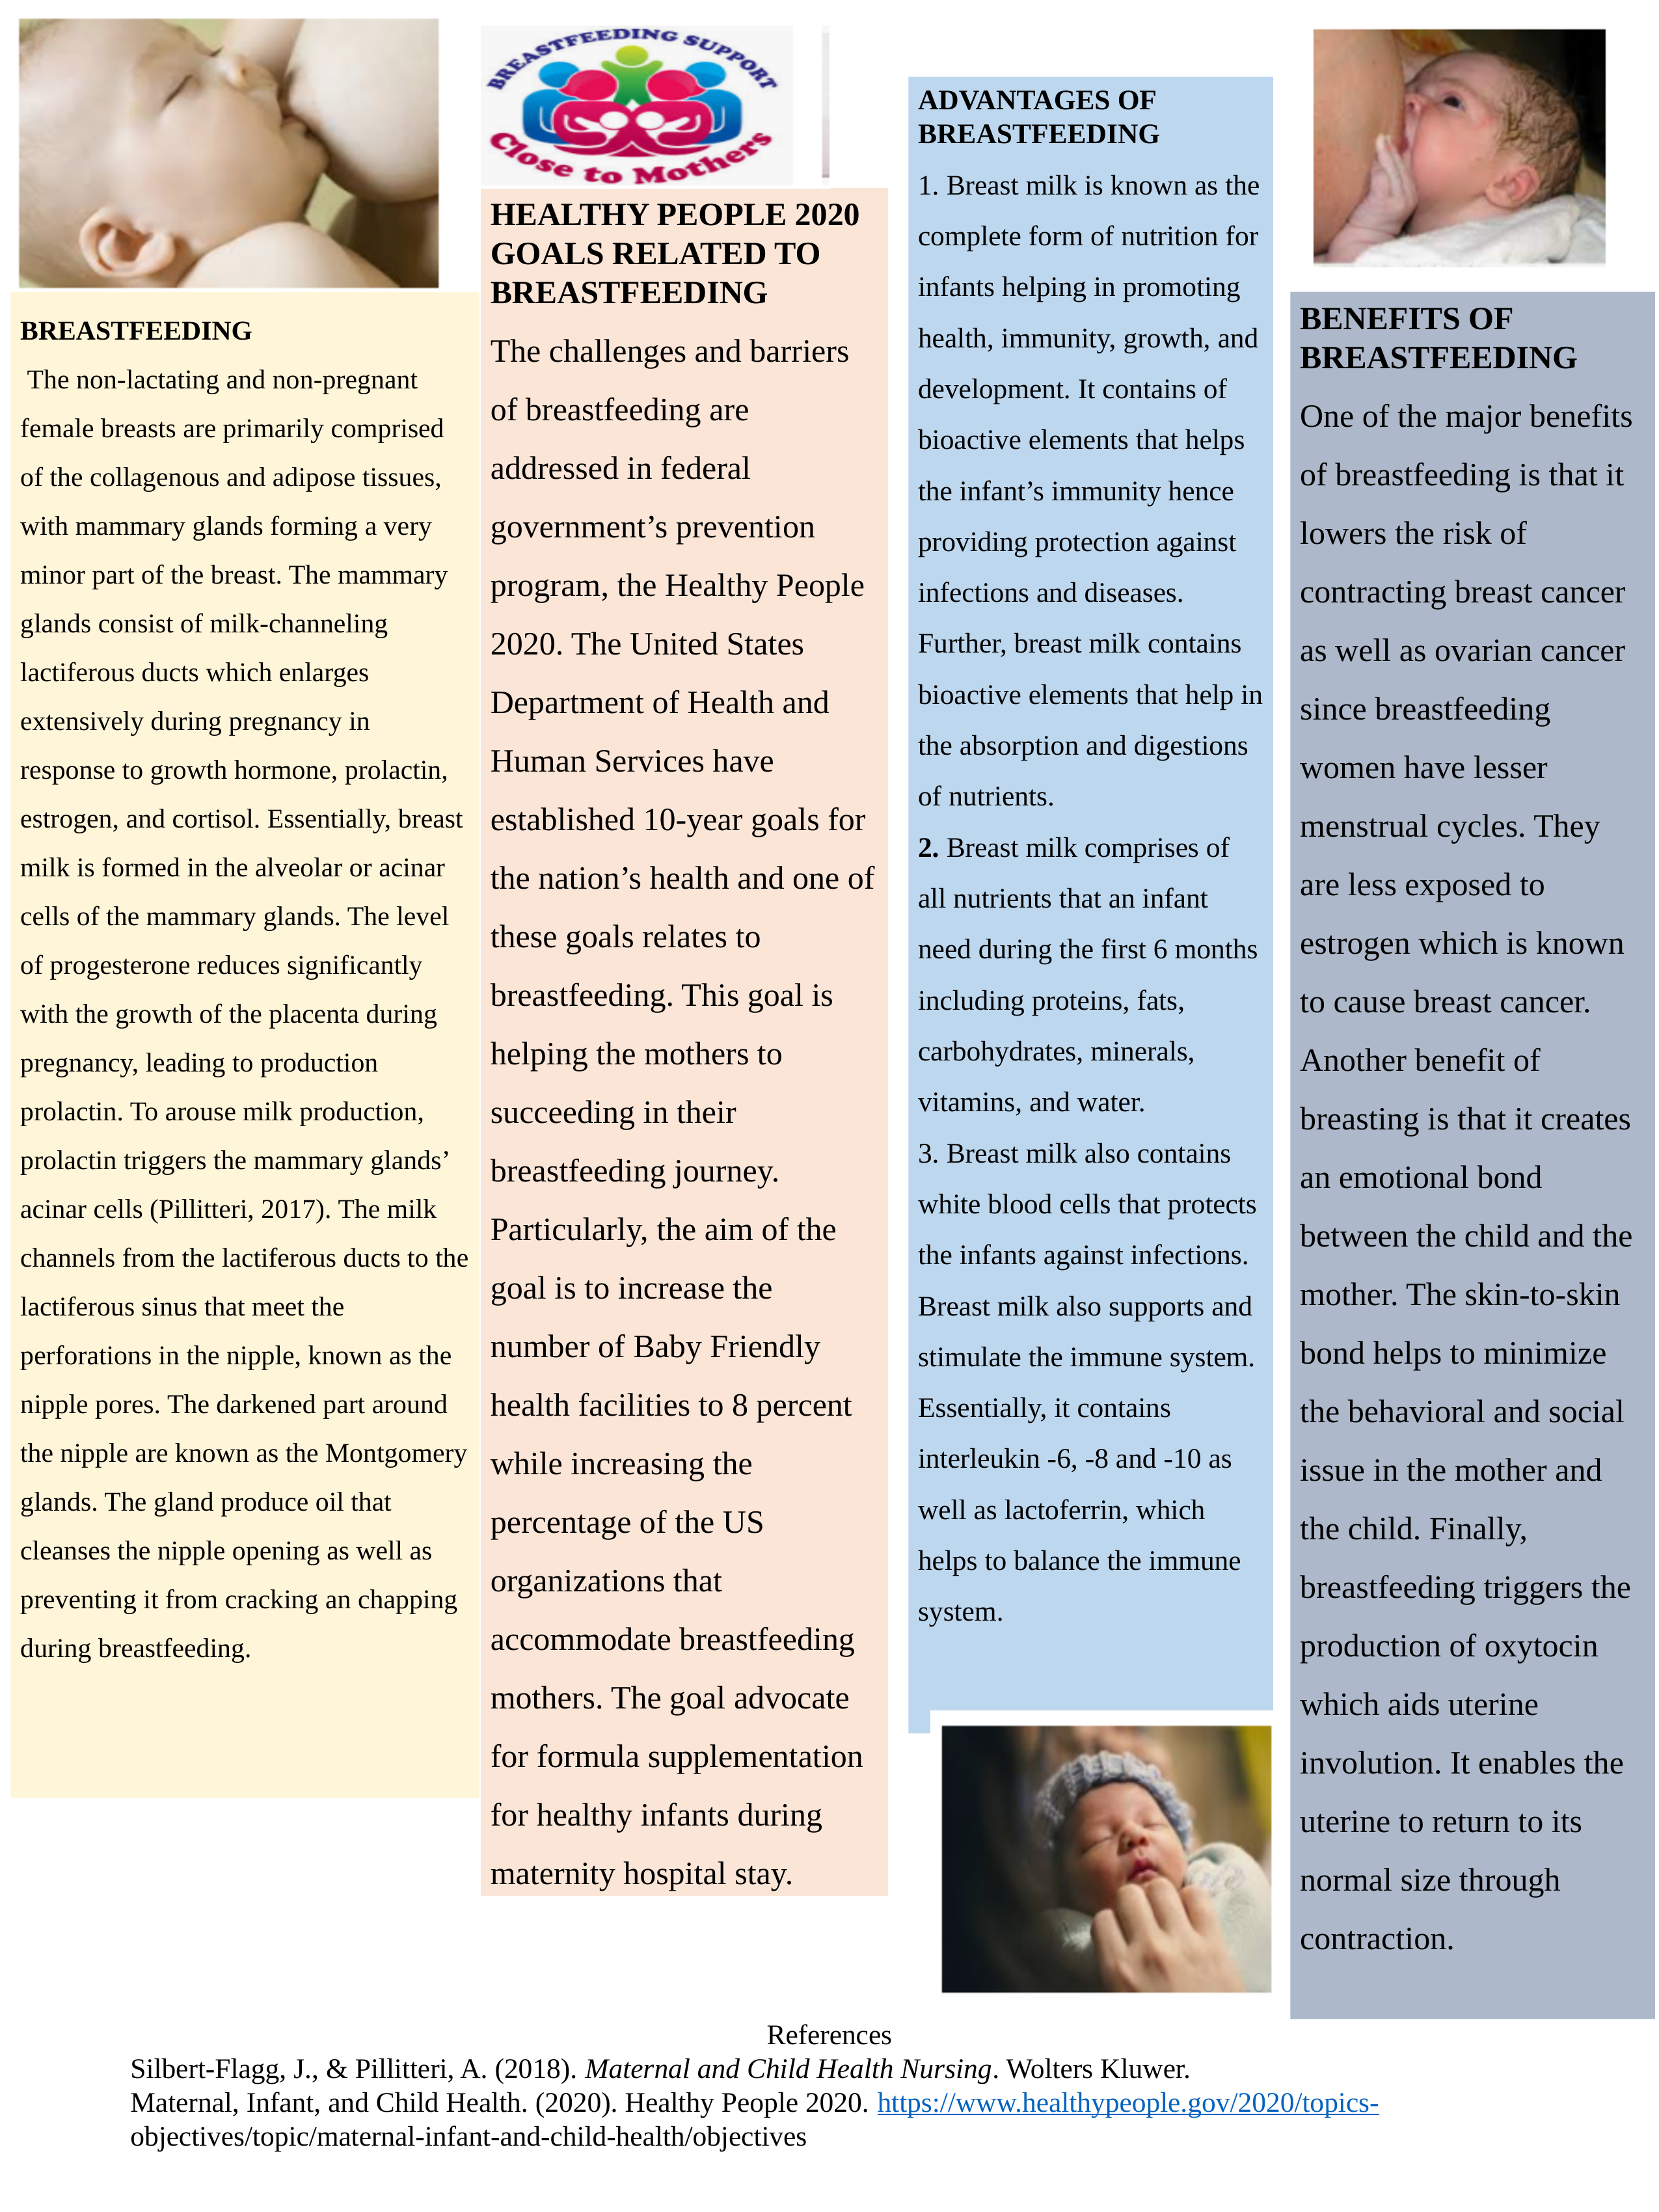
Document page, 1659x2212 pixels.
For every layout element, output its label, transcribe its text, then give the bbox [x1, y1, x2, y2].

text_box ADVANTAGES OF BREASTFEEDING 1. Breast milk is known as the complete form of nutrition for infants helping in promoting health, immunity, growth, and development. It contains of bioactive elements that helps the infant’s immunity hence providing protection against infections and diseases. Further, breast milk contains bioactive elements that help in the absorption and digestions of nutrients. 2. Breast milk comprises of all nutrients that an infant need during the first 6 months including proteins, fats, carbohydrates, minerals, vitamins, and water. 3. Breast milk also contains white blood cells that protects the infants against infections. Breast milk also supports and stimulate the immune system. Essentially, it contains interleukin -6, -8 and -10 as well as lactoferrin, which helps to balance the immune system. [908, 76, 1273, 1734]
picture [10, 0, 443, 292]
picture [480, 20, 830, 189]
text_box References Silbert-Flagg, J., & Pillitteri, A. (2018). Maternal and Child Health Nursing. Wolters Kluwer. Maternal, Infant, and Child Health. (2020). Healthy People 2020. https://www.healthypeople.gov/2020/topics- objectives/topic/maternal-infant-and-child-health/objectives [120, 2011, 1539, 2191]
text_box HEALTHY PEOPLE 2020 GOALS RELATED TO BREASTFEEDING The challenges and barriers of breastfeeding are addressed in federal government’s prevention program, the Healthy People 2020. The United States Department of Health and Human Services have established 10-year goals for the nation’s health and one of these goals relates to breastfeeding. This goal is helping the mothers to succeeding in their breastfeeding journey. Particularly, the aim of the goal is to increase the number of Baby Friendly health facilities to 8 percent while increasing the percentage of the US organizations that accommodate breastfeeding mothers. The goal advocate for formula supplementation for healthy infants during maternity hospital stay. [481, 188, 888, 1896]
text_box BENEFITS OF BREASTFEEDING One of the major benefits of breastfeeding is that it lowers the risk of contracting breast cancer as well as ovarian cancer since breastfeeding women have lesser menstrual cycles. They are less exposed to estrogen which is known to cause breast cancer. Another benefit of breasting is that it creates an emotional bond between the child and the mother. The skin-to-skin bond helps to minimize the behavioral and social issue in the mother and the child. Finally, breastfeeding triggers the production of oxytocin which aids uterine involution. It enables the uterine to return to its normal size through contraction. [1290, 291, 1655, 2019]
picture [930, 1710, 1282, 1999]
picture [1302, 20, 1613, 267]
text_box BREASTFEEDING The non-lactating and non-pregnant female breasts are primarily comprised of the collagenous and adipose tissues, with mammary glands forming a very minor part of the breast. The mammary glands consist of milk-channeling lactiferous ducts which enlarges extensively during pregnancy in response to growth hormone, prolactin, estrogen, and cortisol. Essentially, breast milk is formed in the alveolar or acinar cells of the mammary glands. The level of progesterone reduces significantly with the growth of the placenta during pregnancy, leading to production prolactin. To arouse milk production, prolactin triggers the mammary glands’ acinar cells (Pillitteri, 2017). The milk channels from the lactiferous ducts to the lactiferous sinus that meet the perforations in the nipple, known as the nipple pores. The darkened part around the nipple are known as the Montgomery glands. The gland produce oil that cleanses the nipple opening as well as preventing it from cracking an chapping during breastfeeding. [10, 291, 479, 1798]
